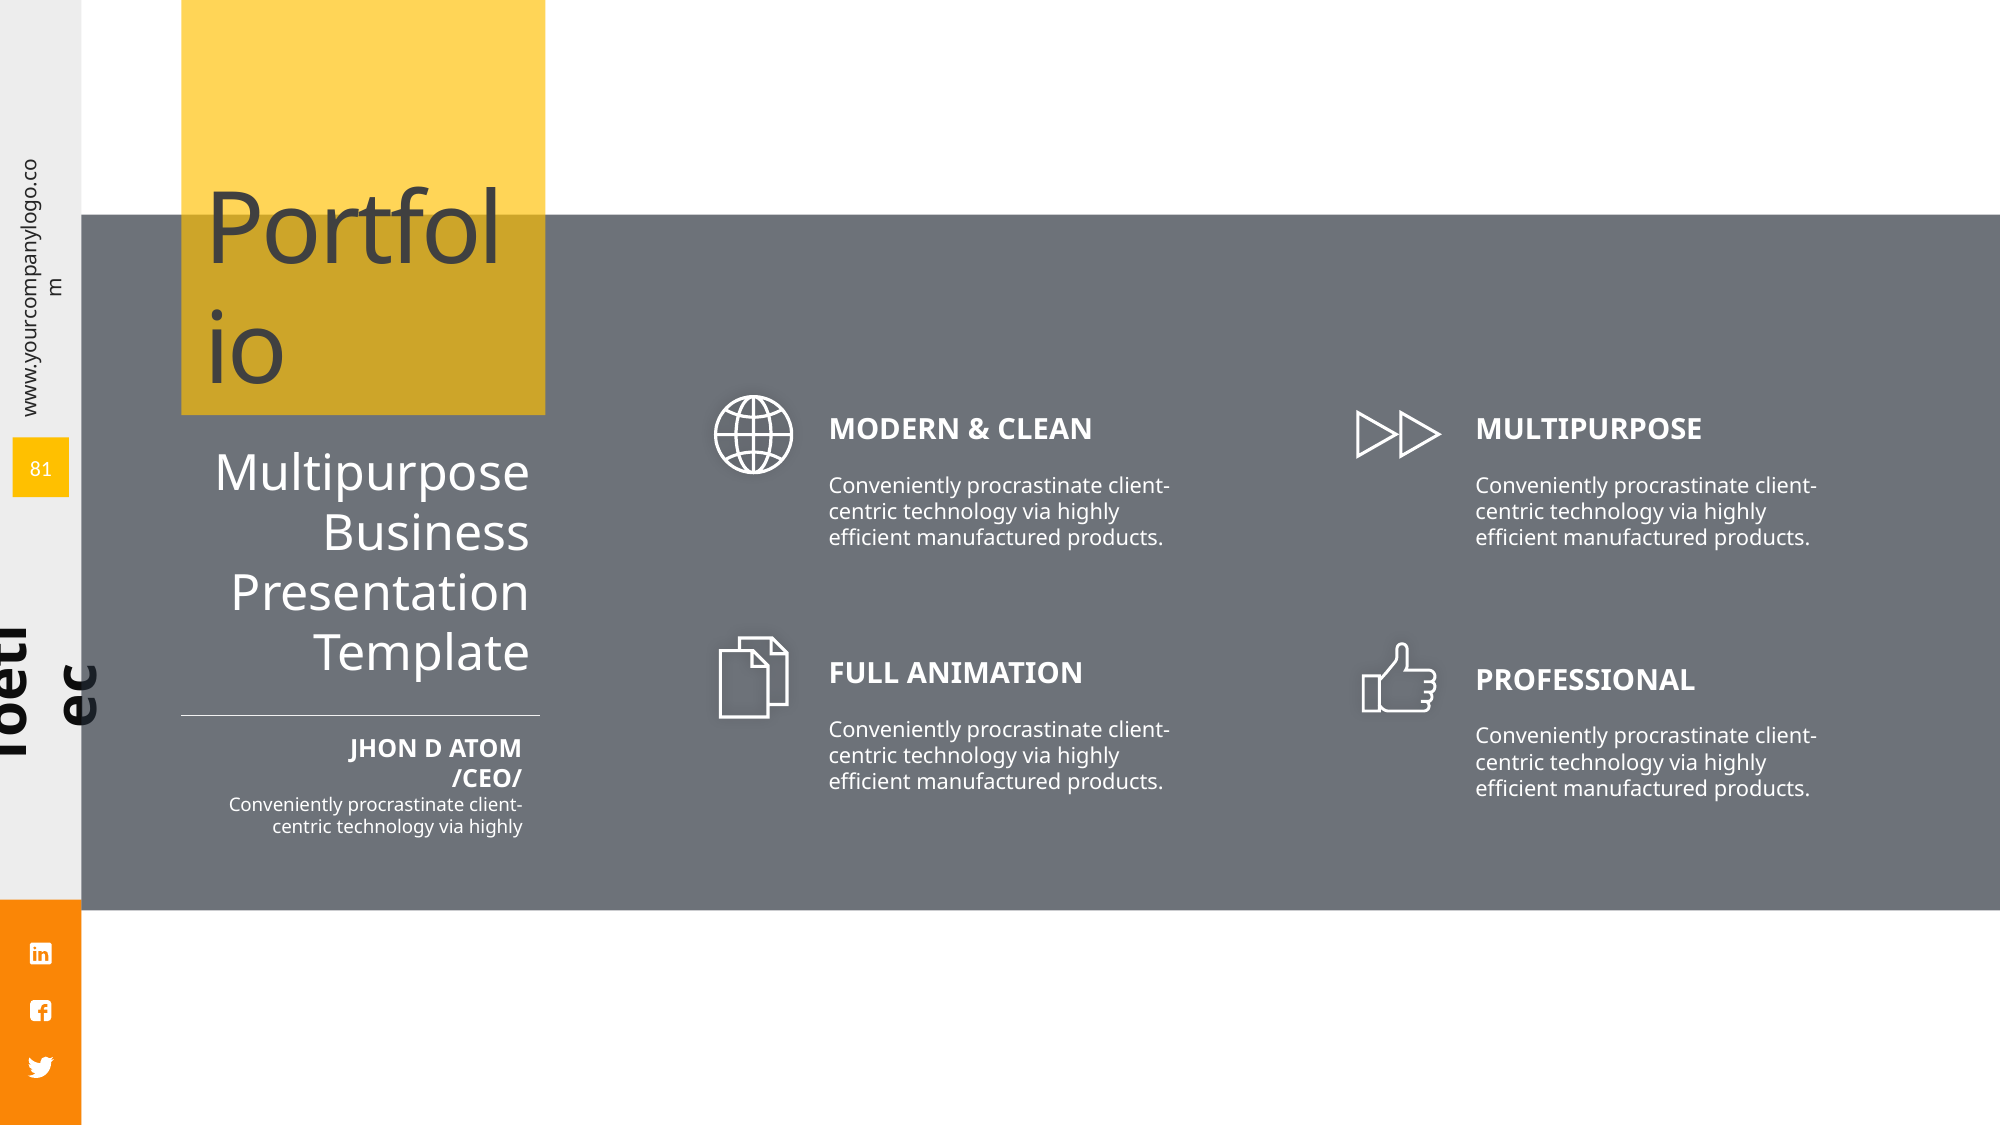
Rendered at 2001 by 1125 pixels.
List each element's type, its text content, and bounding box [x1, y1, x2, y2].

picture [81, 0, 2000, 1125]
slide_number 81 [12, 437, 69, 498]
